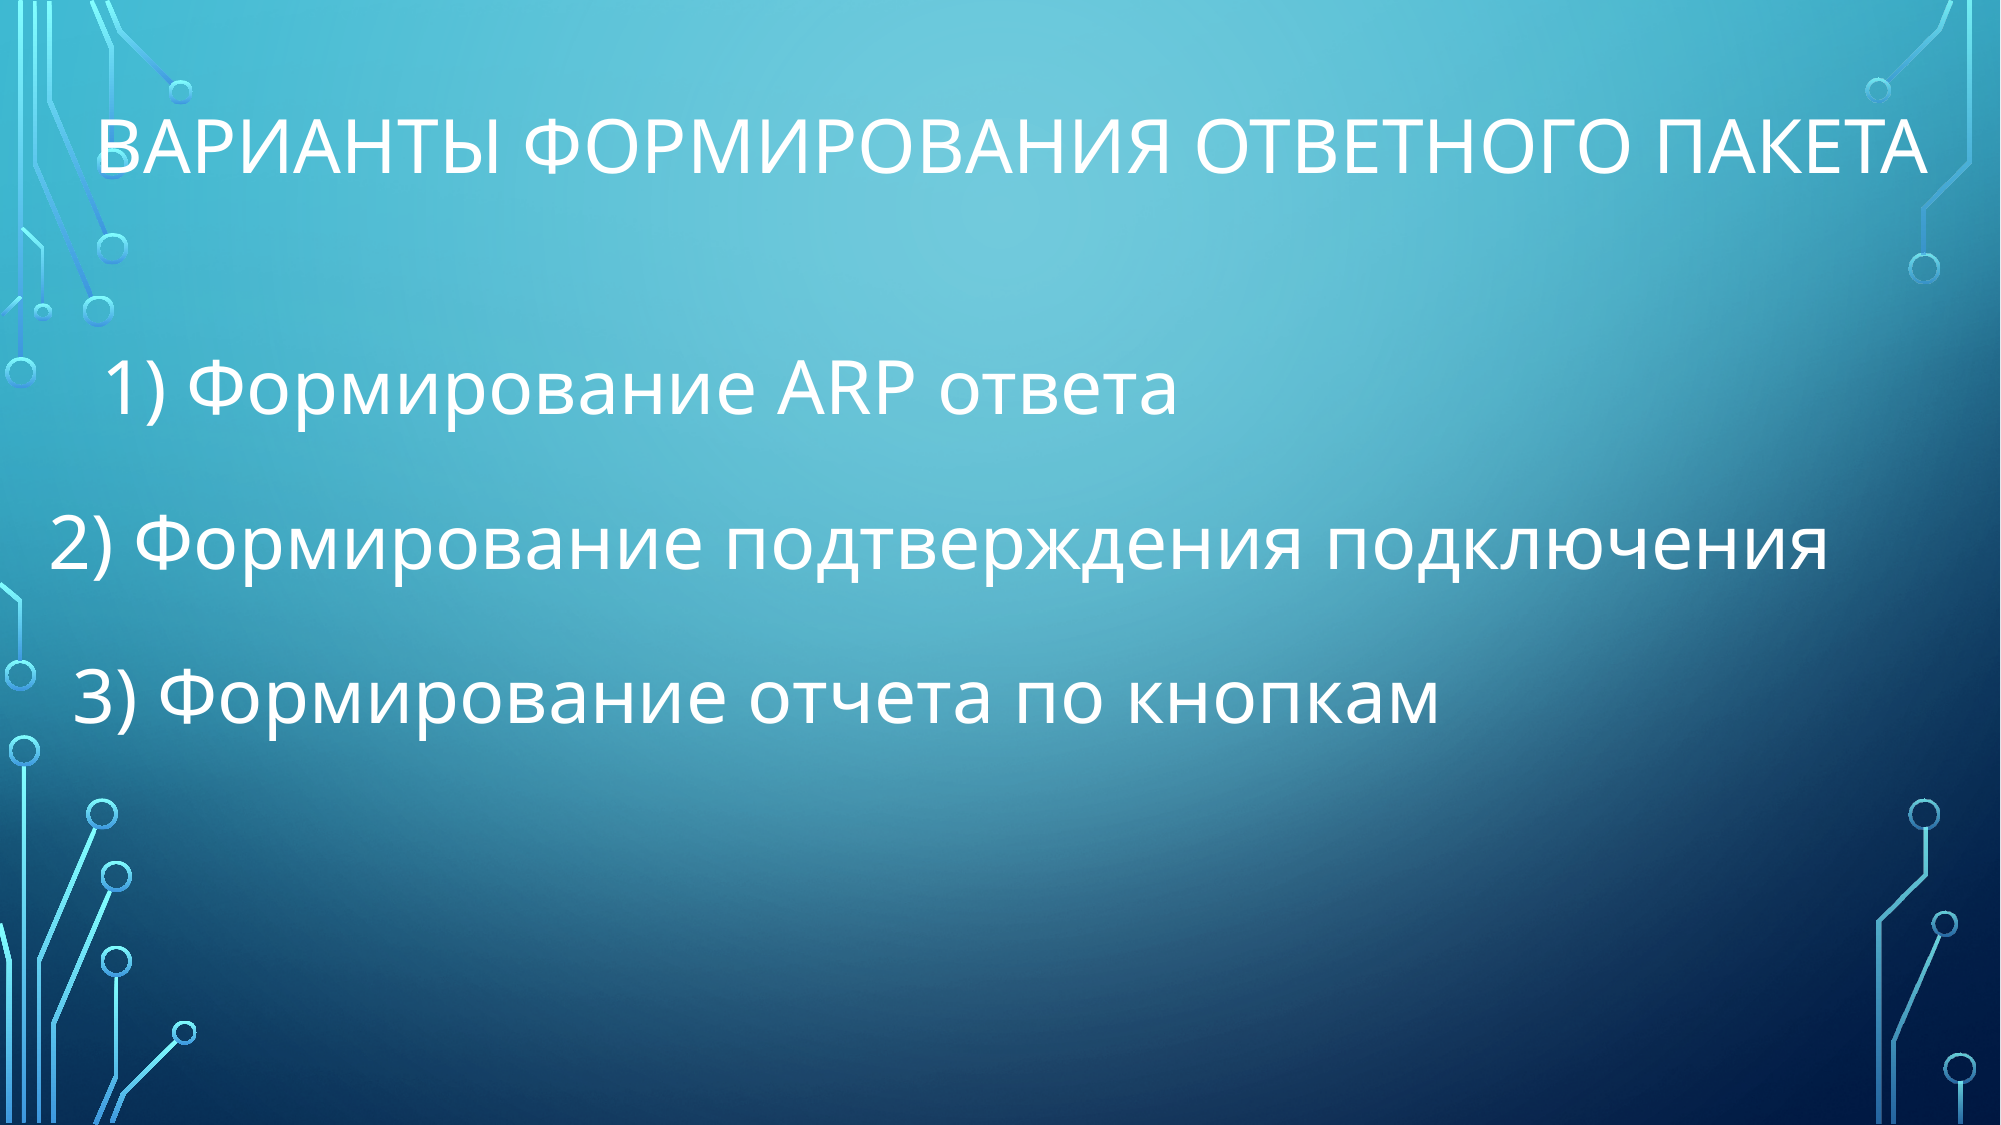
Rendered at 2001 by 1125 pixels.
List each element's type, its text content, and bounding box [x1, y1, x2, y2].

text_box 3) Формирование отчета по кнопкам [57, 640, 1459, 746]
text_box 1) Формирование ARP ответа [86, 332, 1196, 438]
text_box 2) Формирование подтверждения подключения [33, 486, 1848, 592]
text_box ВАРИАНТЫ ФОРМИРОВАНИЯ ОТВЕТНОГО ПАКЕТА [79, 91, 1945, 197]
